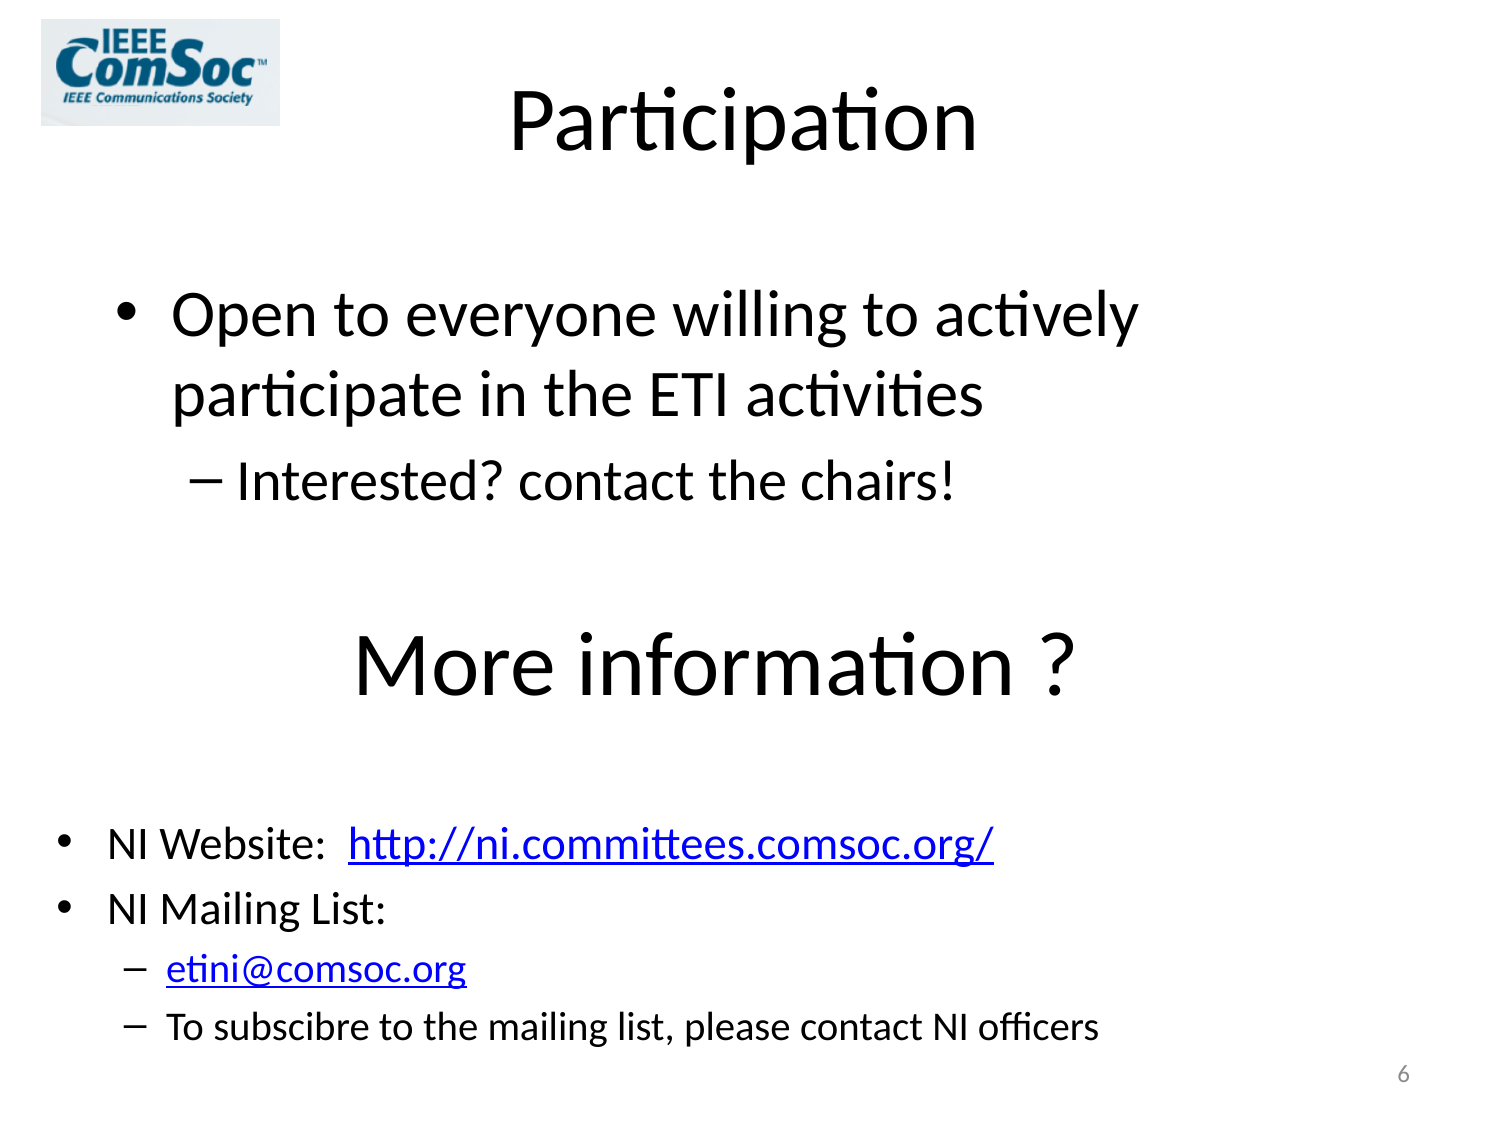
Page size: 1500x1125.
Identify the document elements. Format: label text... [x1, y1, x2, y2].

text_box NI Website: http://ni.committees.comsoc.org/ NI Mailing List: etini@comsoc.org To subscibre to the mailing list, please contact NI officers [41, 739, 1392, 1059]
text_box More information ? [41, 588, 1392, 729]
slide_number 6 [1074, 1042, 1425, 1103]
list Open to everyone willing to actively participate in the ETI activities Interested? contact the chairs! [99, 262, 1459, 563]
title Participation [76, 42, 1412, 186]
picture [40, 18, 280, 126]
